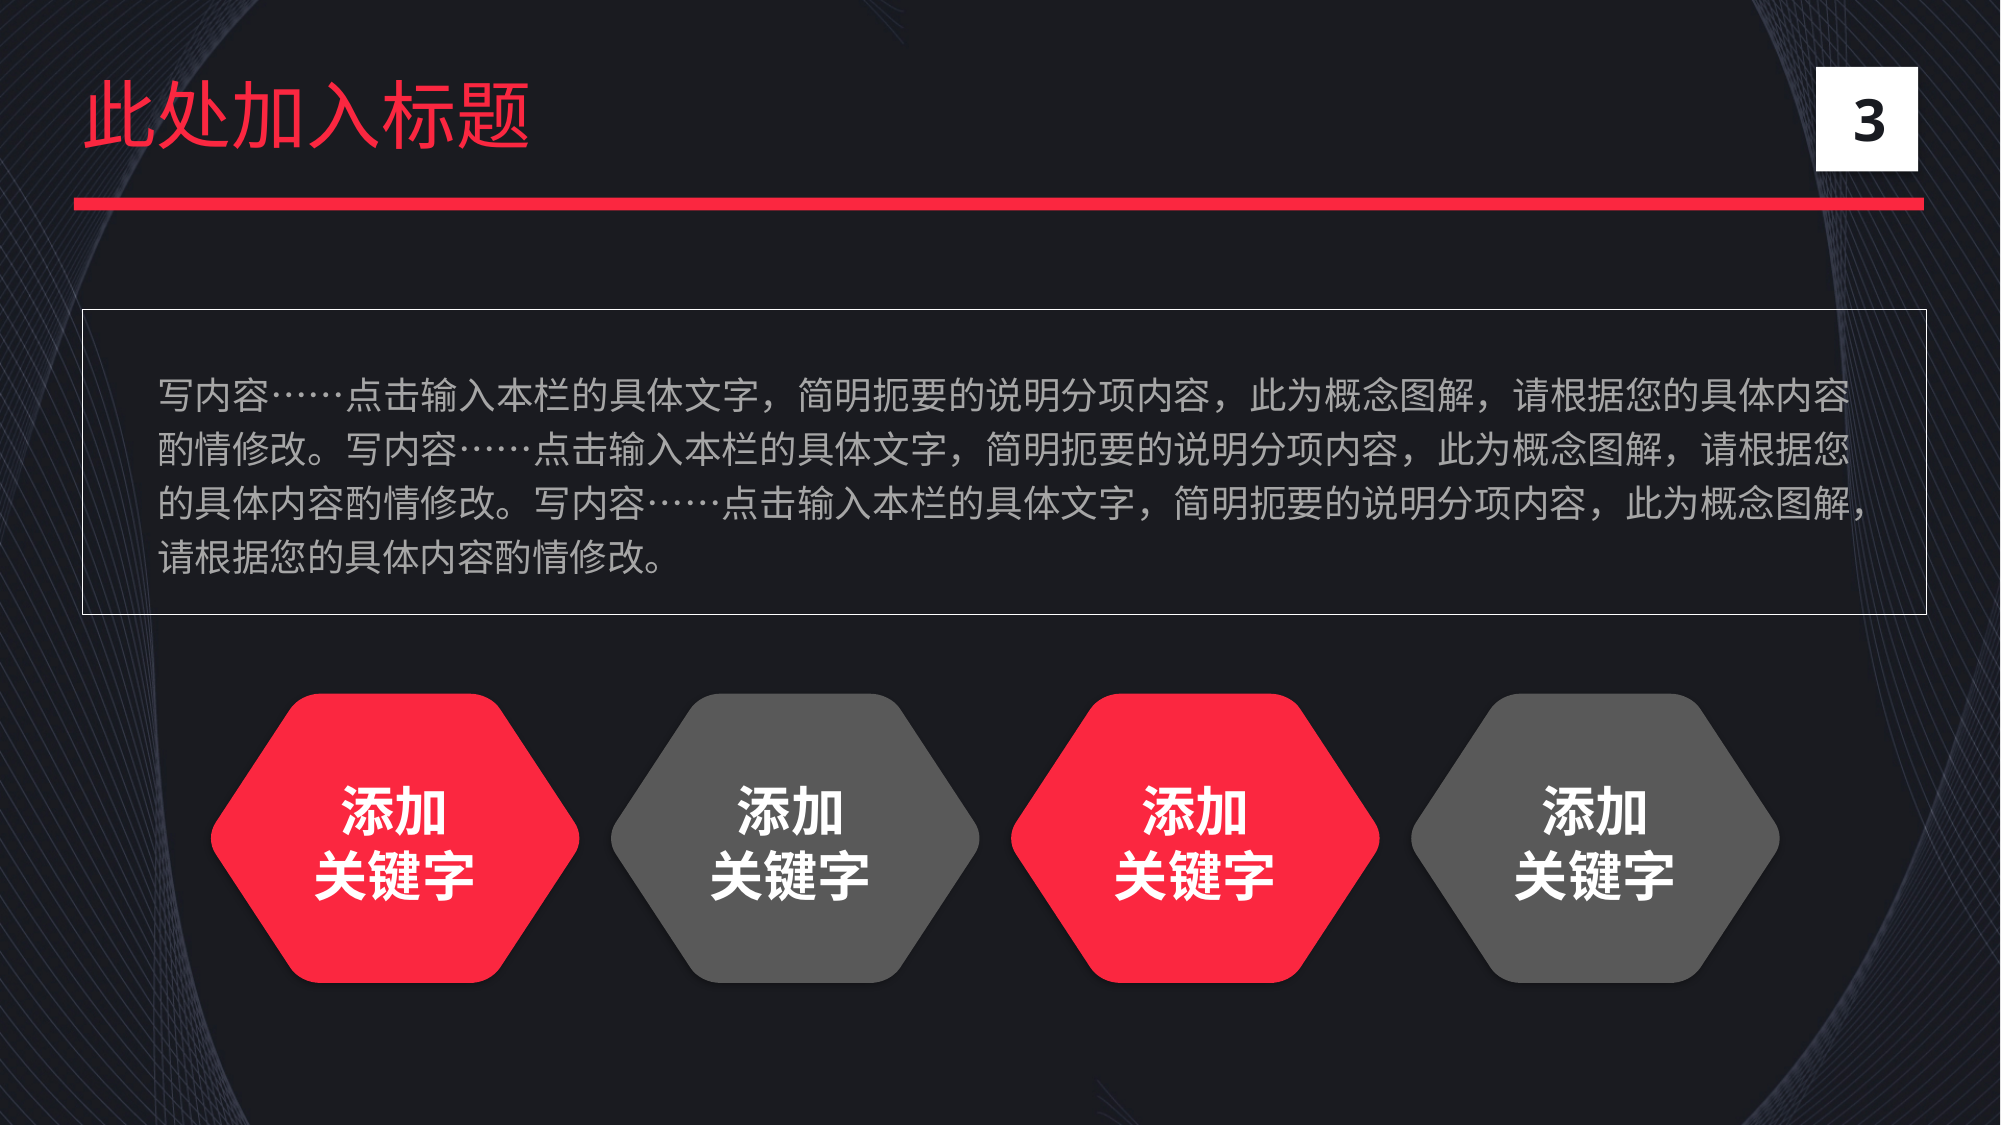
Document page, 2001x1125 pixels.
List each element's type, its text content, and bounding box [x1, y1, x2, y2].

text_box 添加 关键字 [669, 777, 913, 908]
text_box 此处加入标题 [66, 60, 754, 177]
text_box 添加 关键字 [273, 777, 517, 908]
picture [0, 0, 2001, 1125]
text_box [72, 195, 1926, 212]
text_box 3 [1841, 77, 1913, 159]
text_box 添加 关键字 [1473, 777, 1717, 908]
text_box [210, 693, 580, 983]
text_box 添加 关键字 [1073, 777, 1317, 908]
text_box [1816, 66, 1919, 172]
text_box [1411, 693, 1780, 983]
text_box [80, 307, 1928, 617]
text_box [1011, 693, 1380, 983]
text_box 写内容……点击输入本栏的具体文字，简明扼要的说明分项内容，此为概念图解，请根据您的具体内容酌情修改。写内容……点击输入本栏的具体文字，简明扼要的说明分项内容，此为概念图解，请根据您的具体内容酌情修改。写内容……点击输入本栏的具体文字，简明扼要的说明分项内容，此为概念图解，请根据您的具体内容酌情修改。 [157, 362, 1852, 579]
text_box [611, 693, 980, 983]
